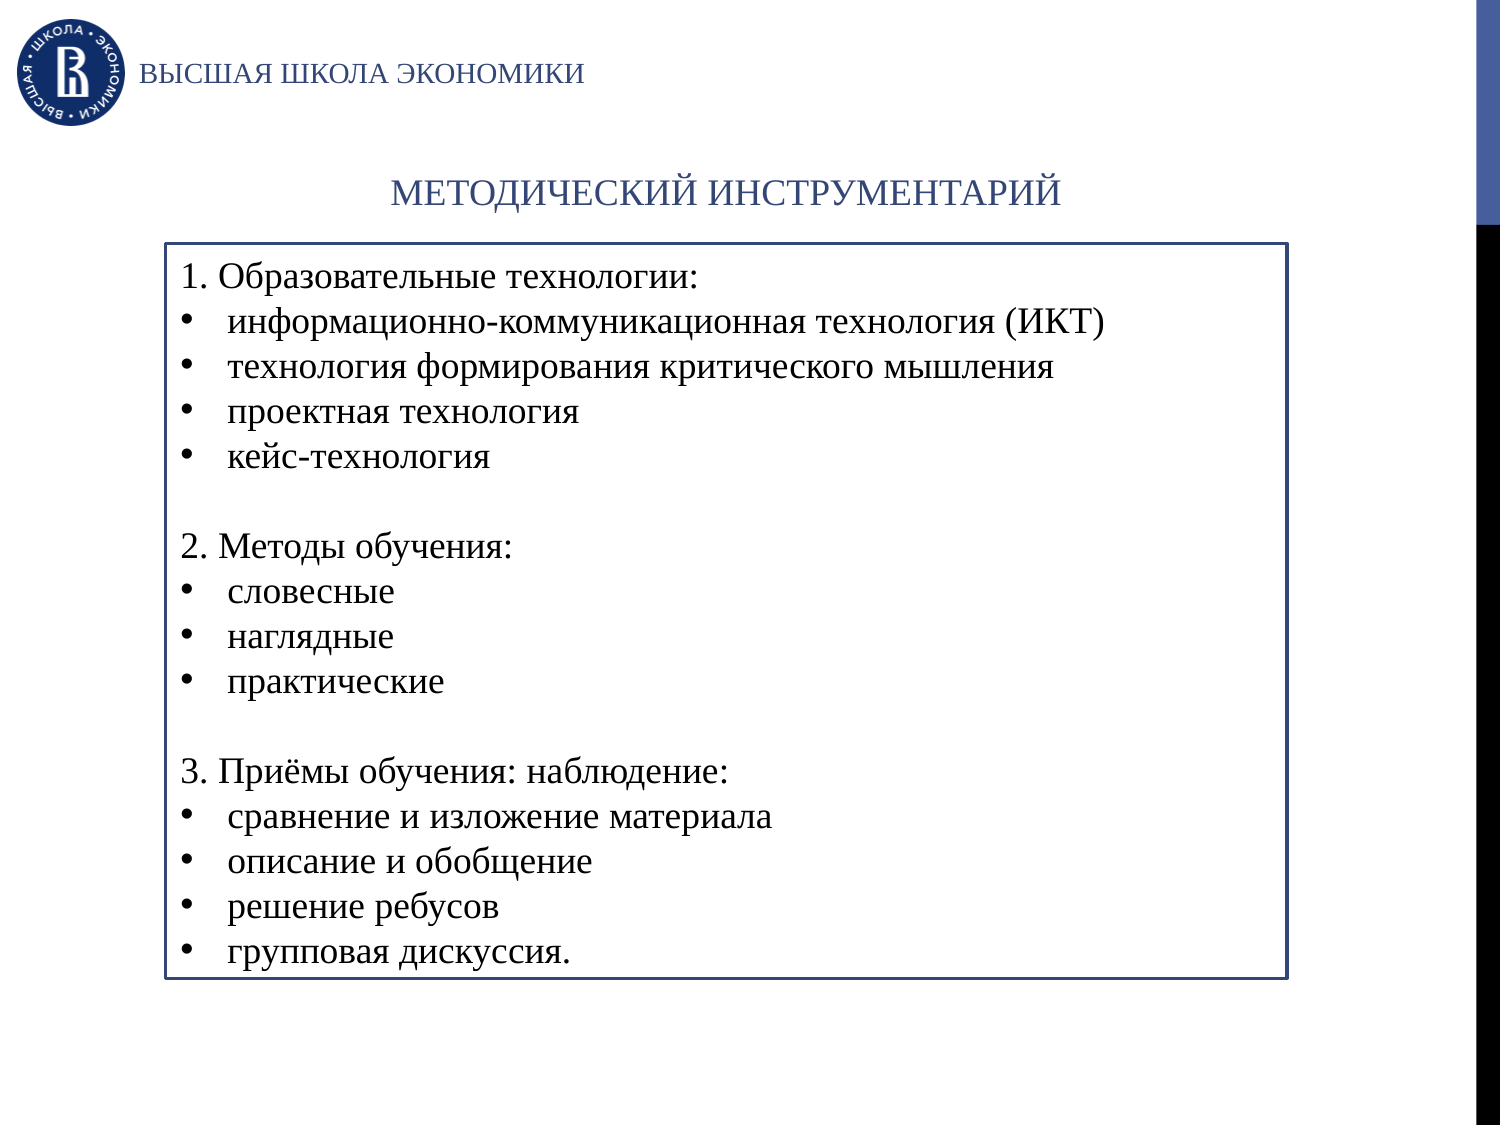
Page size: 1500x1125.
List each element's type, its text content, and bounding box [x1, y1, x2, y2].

text_box 1. Образовательные технологии: информационно-коммуникационная технология (ИКТ) технология формирования критического мышления проектная технология кейс-технология 2. Методы обучения: словесные наглядные практические 3. Приёмы обучения: наблюдение: сравнение и изложение материала описание и обобщение решение ребусов групповая дискуссия. [165, 243, 1287, 979]
text_box МЕТОДИЧЕСКИЙ ИНСТРУМЕНТАРИЙ [206, 160, 1247, 221]
text_box ВЫСШАЯ ШКОЛА ЭКОНОМИКИ [130, 47, 644, 97]
picture [17, 18, 125, 127]
